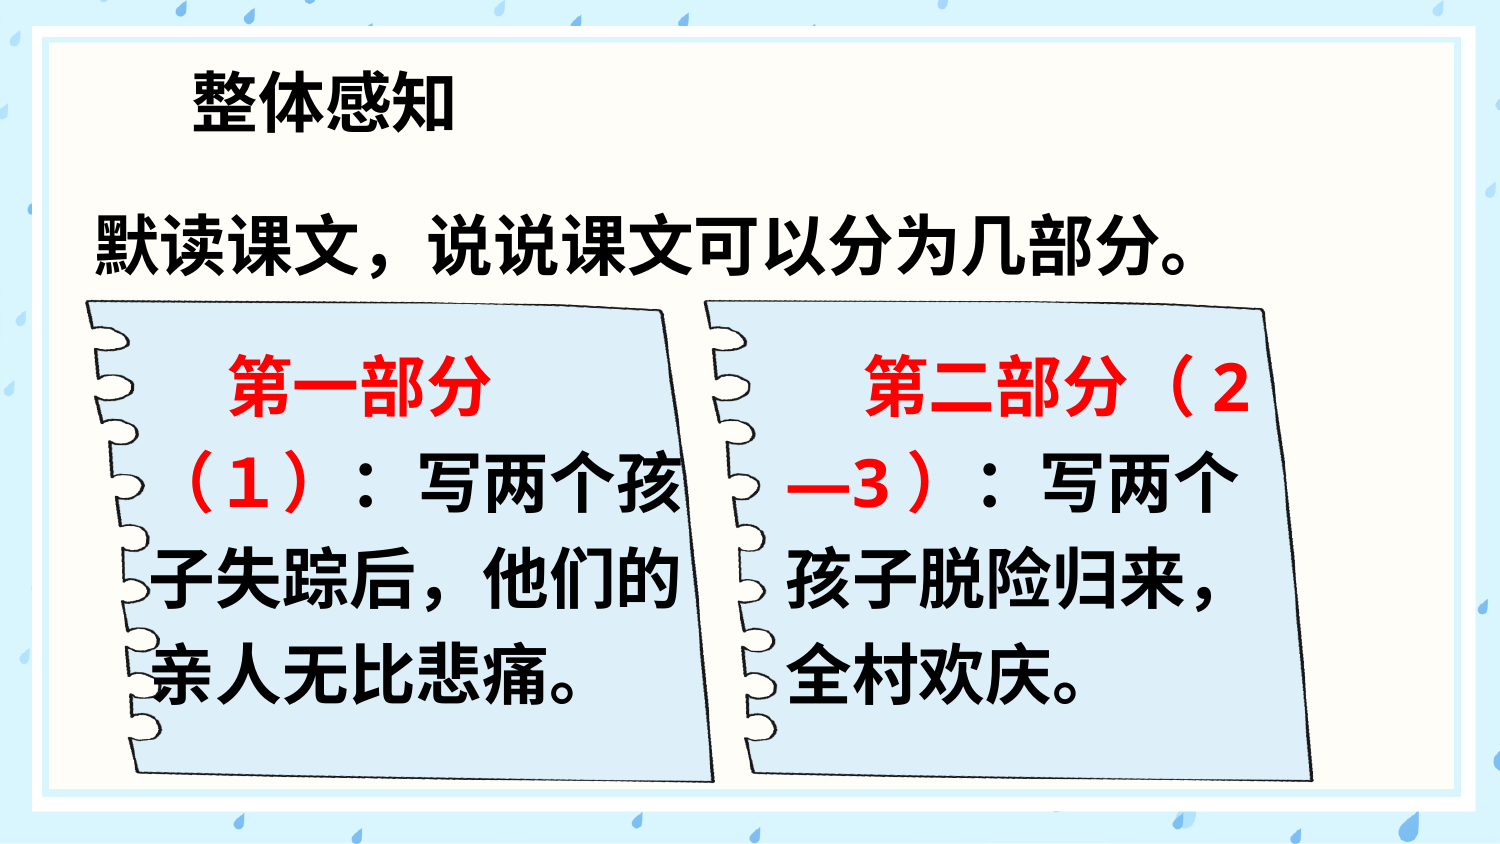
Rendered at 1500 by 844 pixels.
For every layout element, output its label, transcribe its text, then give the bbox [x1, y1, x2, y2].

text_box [660, 258, 1366, 844]
text_box 默读课文，说说课文可以分为几部分。 [78, 172, 1288, 258]
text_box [41, 259, 658, 844]
text_box 整体感知 [162, 53, 488, 149]
picture [681, 236, 985, 258]
picture [0, 0, 1500, 844]
